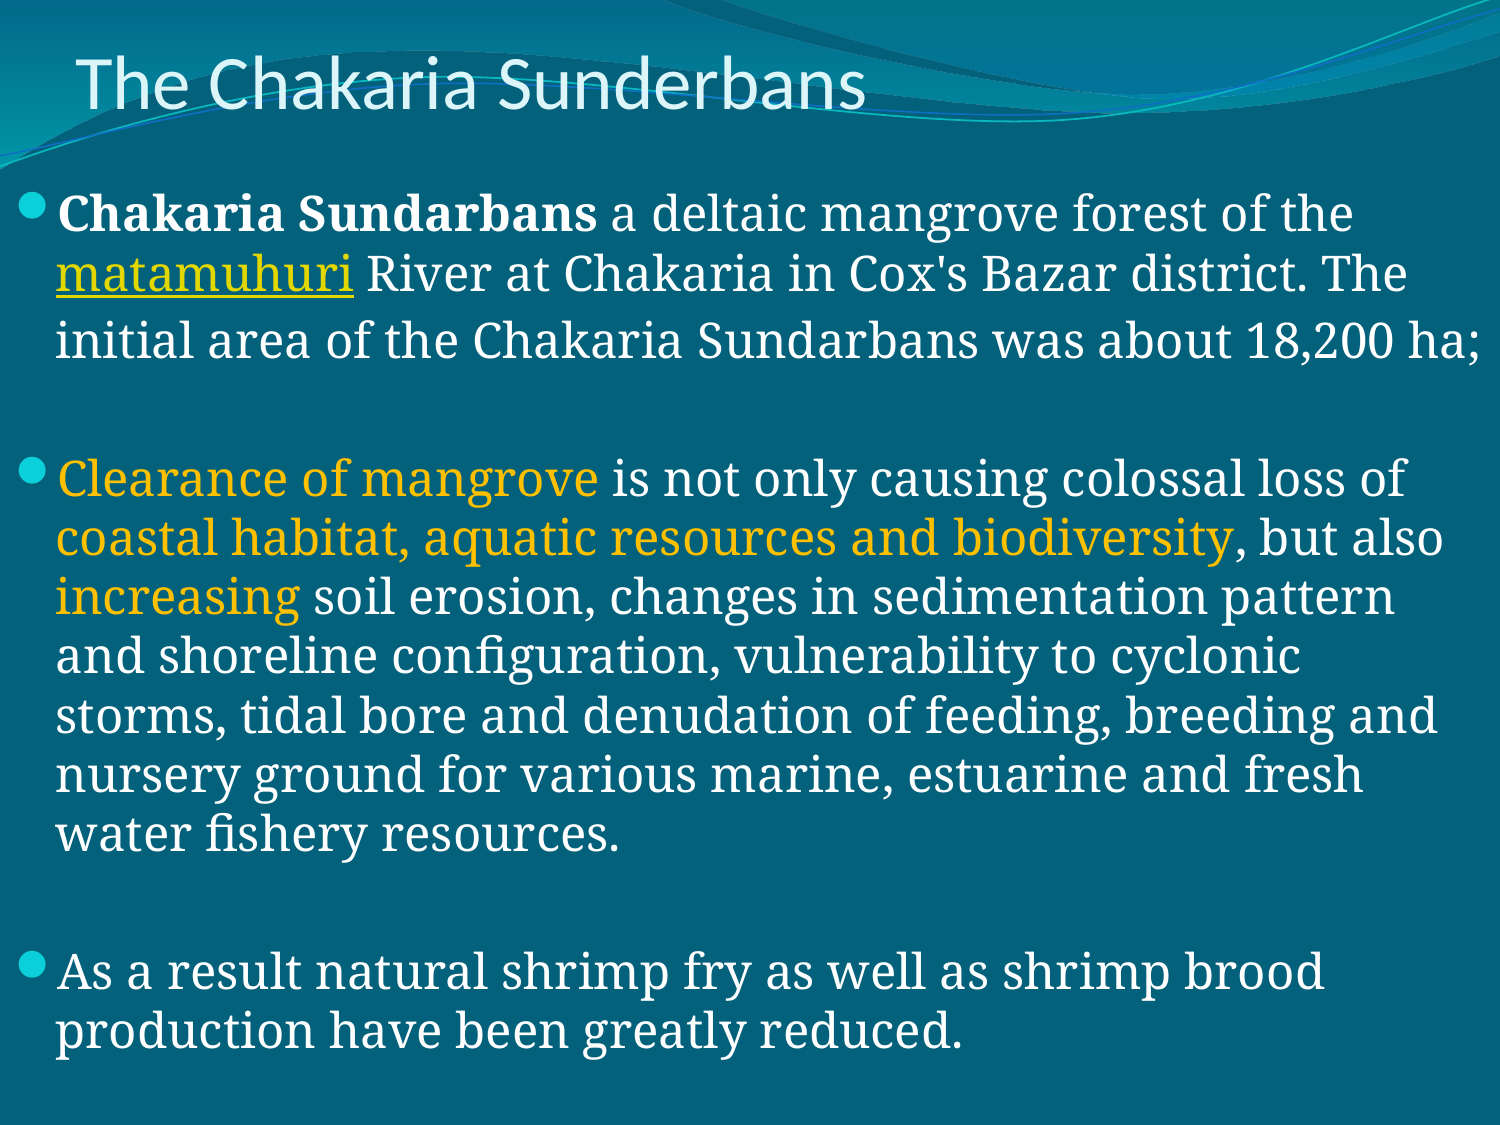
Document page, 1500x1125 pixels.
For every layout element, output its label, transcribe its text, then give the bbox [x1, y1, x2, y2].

list Chakaria Sundarbans a deltaic mangrove forest of the matamuhuri River at Chakaria in Cox's Bazar district. The initial area of the Chakaria Sundarbans was about 18,200 ha; Clearance of mangrove is not only causing colossal loss of coastal habitat, aquatic resources and biodiversity, but also increasing soil erosion, changes in sedimentation pattern and shoreline configuration, vulnerability to cyclonic storms, tidal bore and denudation of feeding, breeding and nursery ground for various marine, estuarine and fresh water fishery resources. As a result natural shrimp fry as well as shrimp brood production have been greatly reduced. [0, 174, 1500, 1125]
title The Chakaria Sunderbans [75, 24, 1425, 125]
